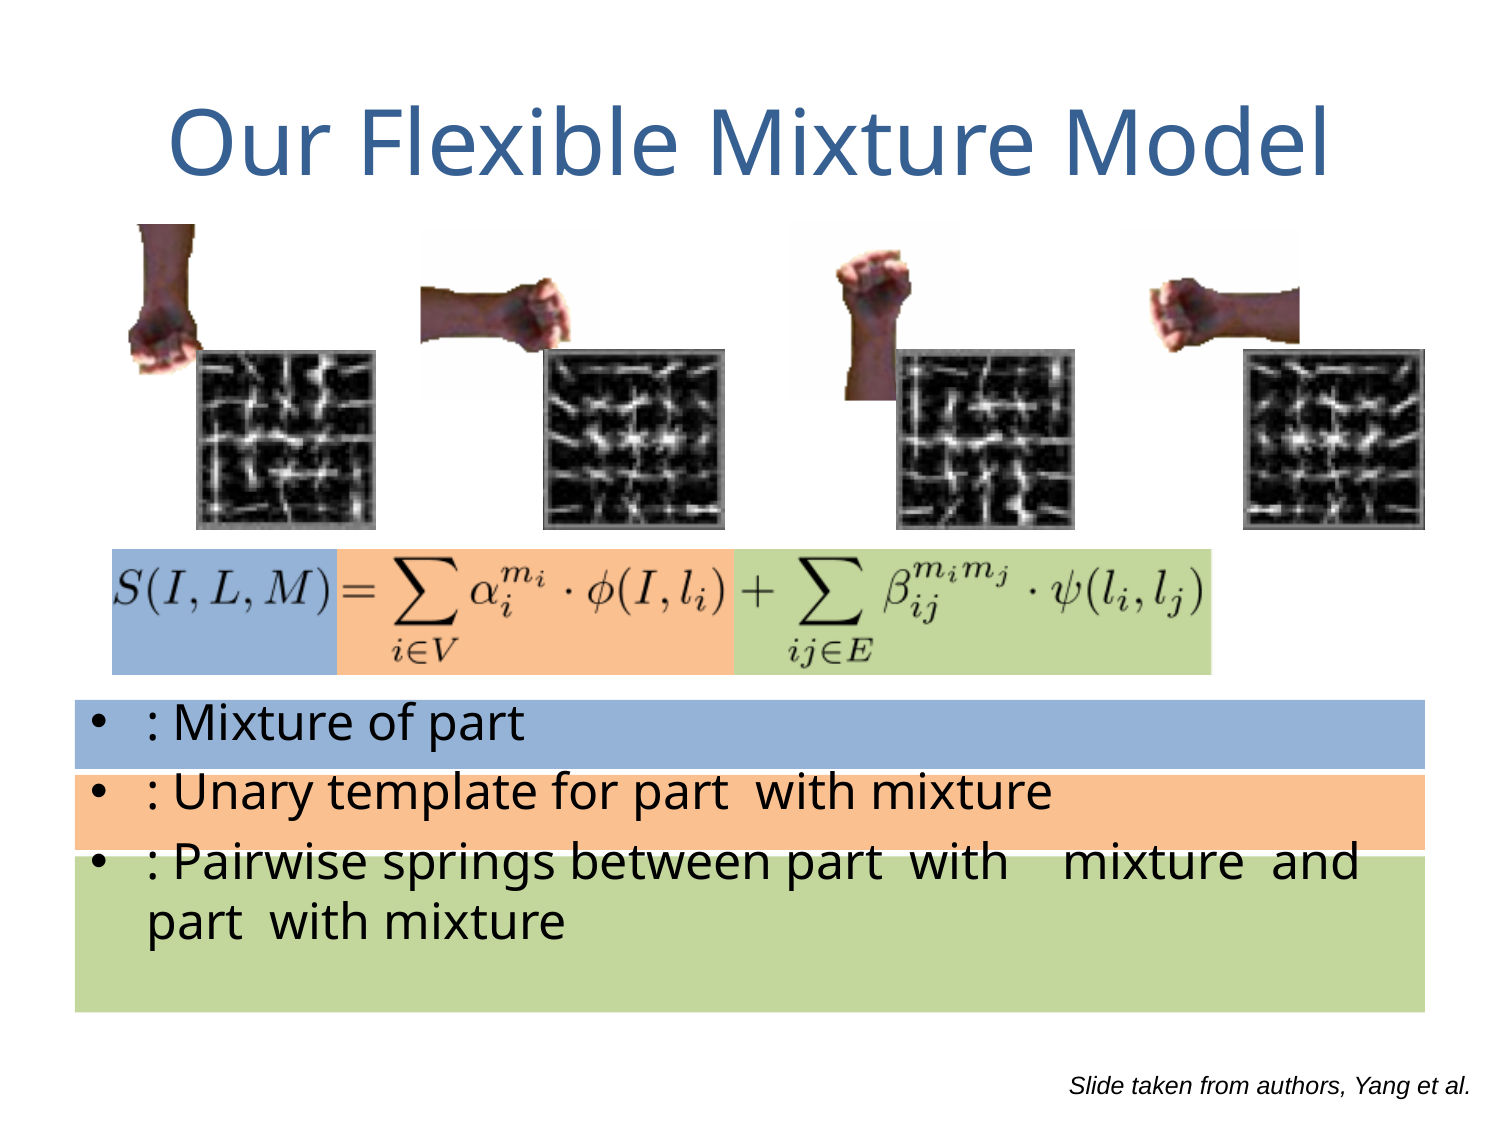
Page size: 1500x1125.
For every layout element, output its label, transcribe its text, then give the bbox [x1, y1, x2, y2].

text_box Slide taken from authors, Yang et al. [687, 1062, 1488, 1108]
text_box [73, 773, 1427, 852]
text_box [73, 854, 1427, 1014]
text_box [80, 220, 1426, 531]
title Our Flexible Mixture Model [75, 45, 1425, 225]
text_box [73, 698, 1427, 771]
picture [112, 549, 1213, 676]
